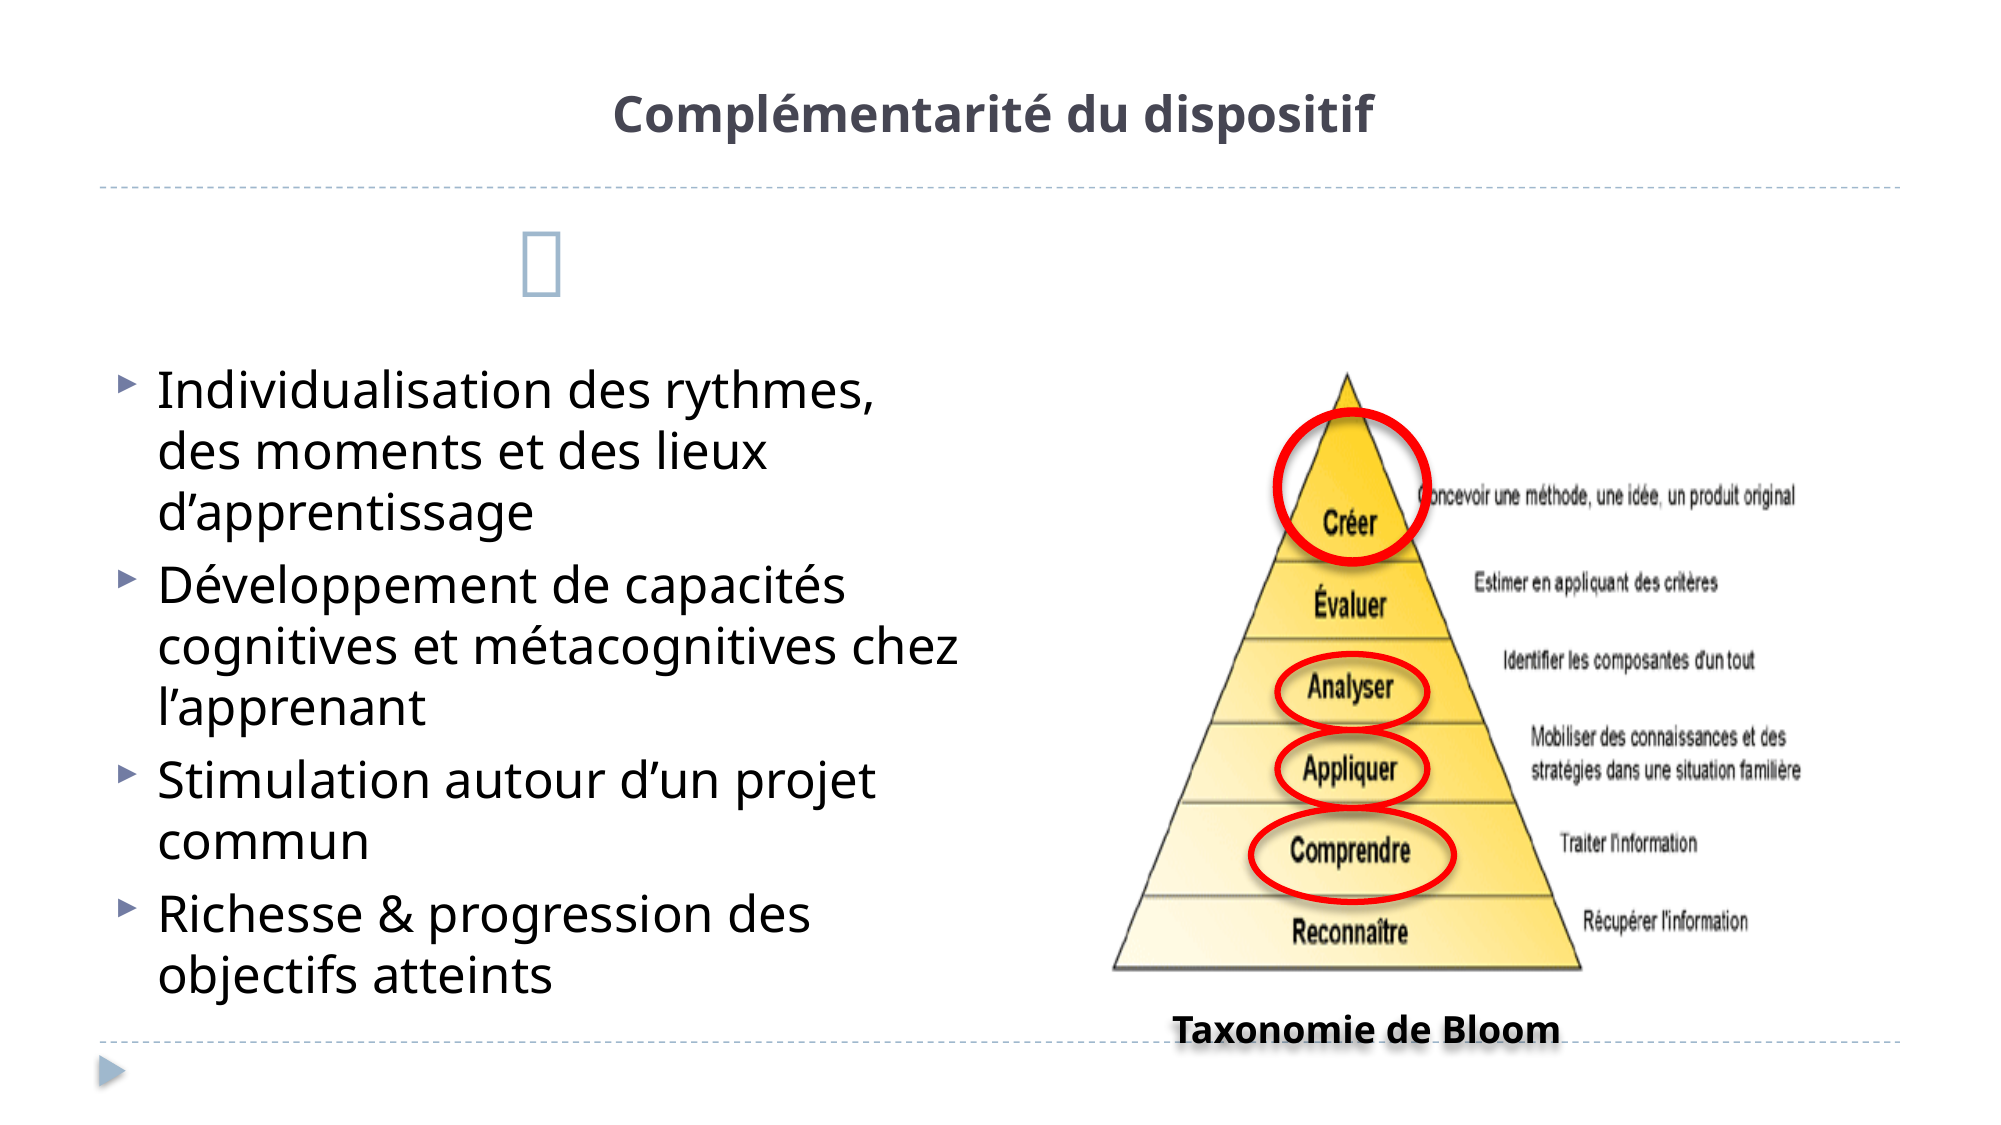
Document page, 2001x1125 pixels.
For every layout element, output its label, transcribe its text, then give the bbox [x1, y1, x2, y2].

title Complémentarité du dispositif [99, 37, 1900, 188]
text_box Taxonomie de Bloom [1129, 1003, 1605, 1055]
list  [99, 210, 984, 324]
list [1106, 365, 1811, 981]
list Individualisation des rythmes, des moments et des lieux d’apprentissage Développement de capacités cognitives et métacognitives chez l’apprenant Stimulation autour d’un projet commun Richesse & progression des objectifs atteints [99, 350, 984, 1013]
